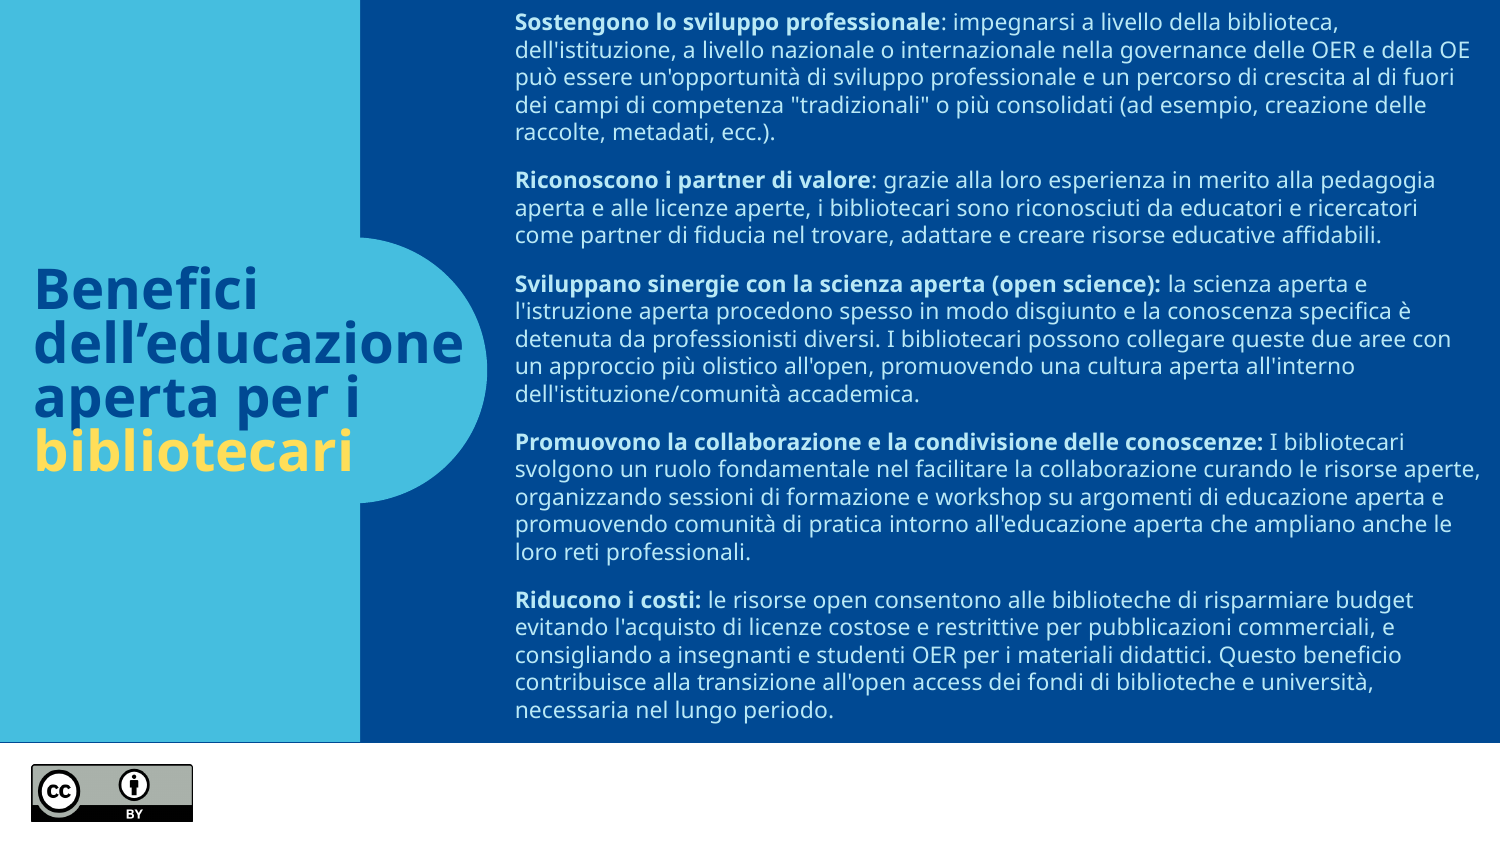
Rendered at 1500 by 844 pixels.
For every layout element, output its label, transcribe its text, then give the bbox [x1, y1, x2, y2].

text_box [295, 237, 410, 250]
text_box Benefici dell’educazione aperta per i bibliotecari [18, 250, 525, 497]
text_box [311, 497, 394, 504]
picture [31, 764, 193, 822]
text_box [0, 0, 361, 742]
text_box Sostengono lo sviluppo professionale: impegnarsi a livello della biblioteca, dell'istituzione, a livello nazionale o internazionale nella governance delle OER e della OE può essere un'opportunità di sviluppo professionale e un percorso di crescita al di fuori dei campi di competenza "tradizionali" o più consolidati (ad esempio, creazione delle raccolte, metadati, ecc.). Riconoscono i partner di valore: grazie alla loro esperienza in merito alla pedagogia aperta e alle licenze aperte, i bibliotecari sono riconosciuti da educatori e ricercatori come partner di fiducia nel trovare, adattare e creare risorse educative affidabili. Sviluppano sinergie con la scienza aperta (open science): la scienza aperta e l'istruzione aperta procedono spesso in modo disgiunto e la conoscenza specifica è detenuta da professionisti diversi. I bibliotecari possono collegare queste due aree con un approccio più olistico all'open, promuovendo una cultura aperta all'interno dell'istituzione/comunità accademica. Promuovono la collaborazione e la condivisione delle conoscenze: I bibliotecari svolgono un ruolo fondamentale nel facilitare la collaborazione curando le risorse aperte, organizzando sessioni di formazione e workshop su argomenti di educazione aperta e promuovendo comunità di pratica intorno all'educazione aperta che ampliano anche le loro reti professionali. Riducono i costi: le risorse open consentono alle biblioteche di risparmiare budget evitando l'acquisto di licenze costose e restrittive per pubblicazioni commerciali, e consigliando a insegnanti e studenti OER per i materiali didattici. Questo beneficio contribuisce alla transizione all'open access dei fondi di biblioteche e università, necessaria nel lungo periodo. [499, 0, 1500, 738]
text_box [0, 750, 1500, 844]
